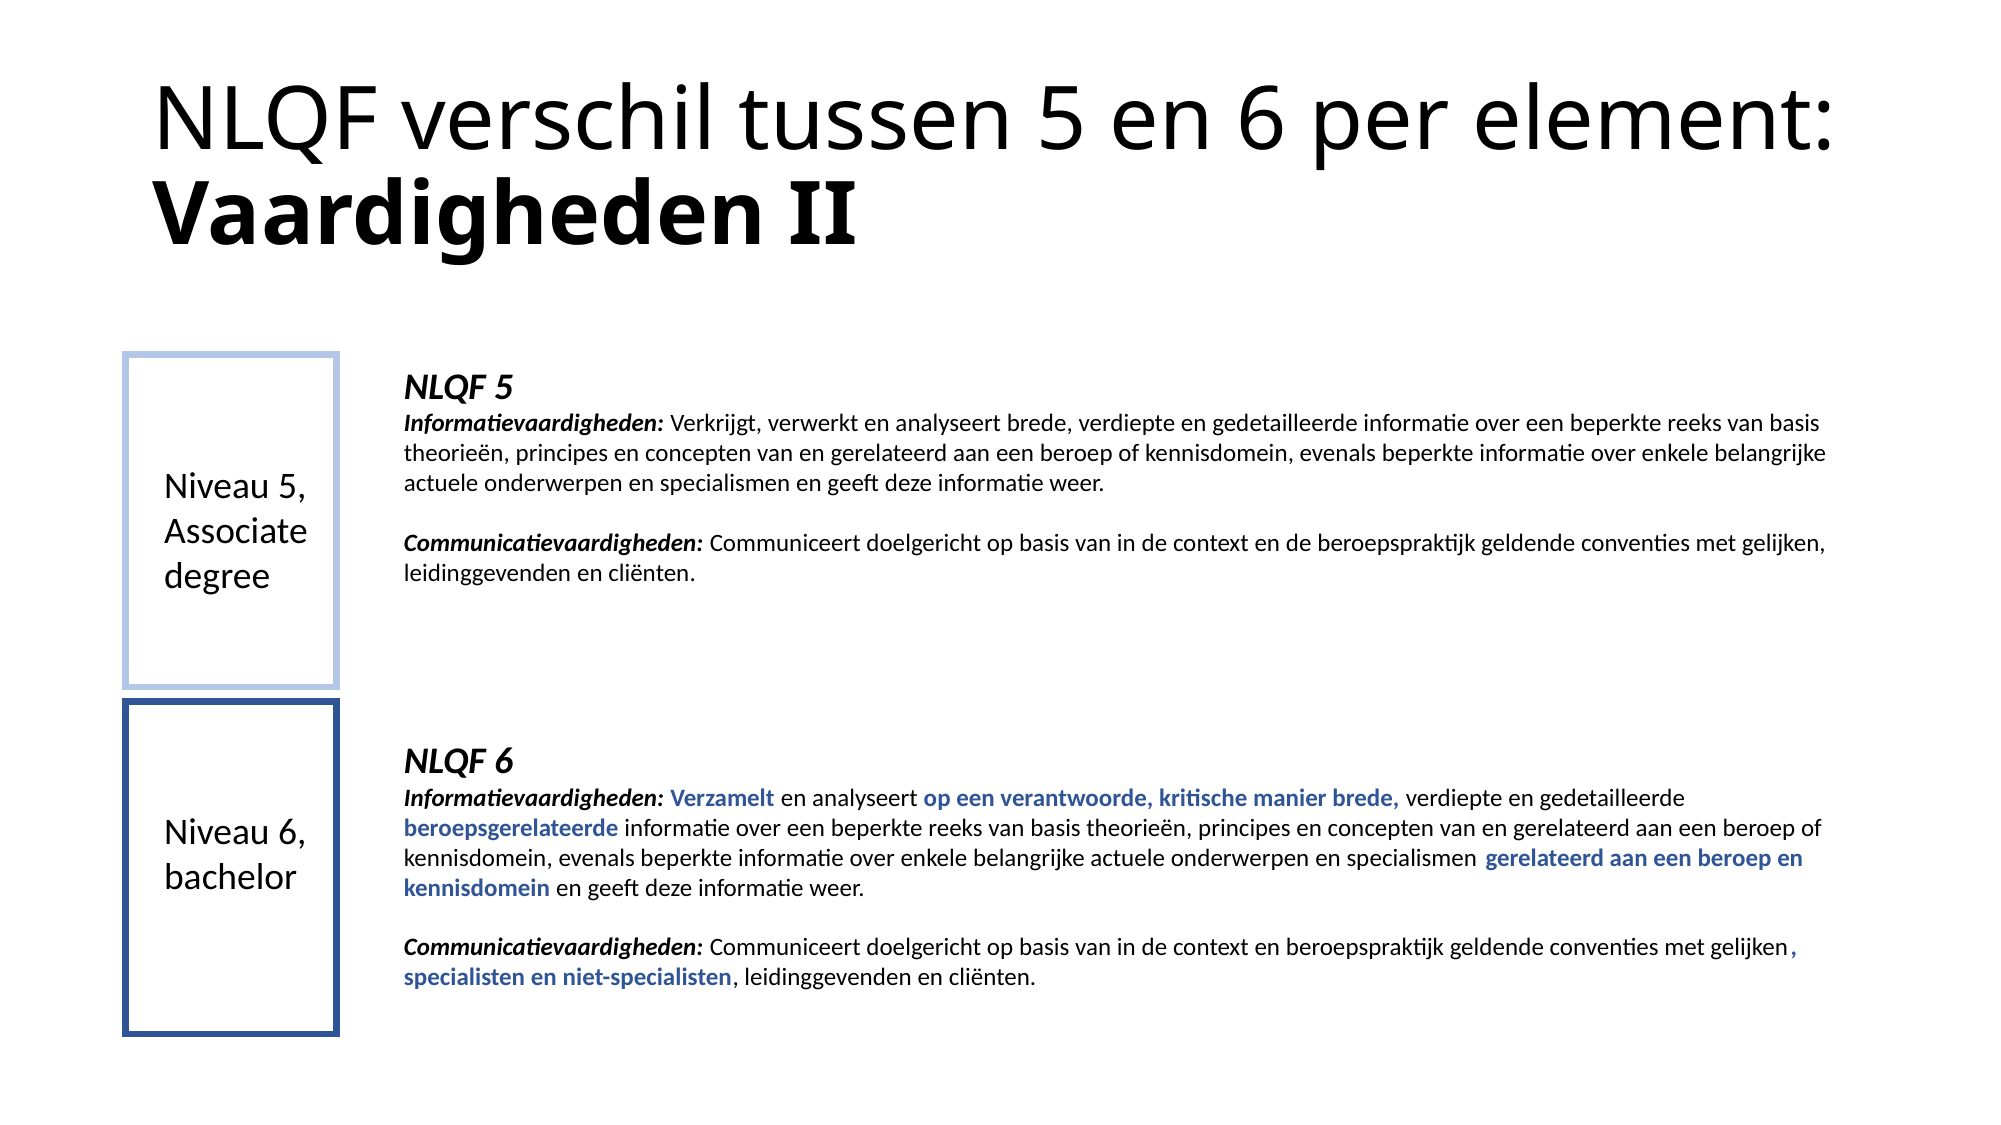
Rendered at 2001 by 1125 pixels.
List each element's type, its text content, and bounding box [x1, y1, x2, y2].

text_box [124, 354, 337, 688]
text_box [124, 700, 337, 1035]
text_box Niveau 5, Associate degree [149, 453, 389, 604]
text_box Niveau 6, bachelor [149, 799, 337, 905]
text_box NLQF 5 Informatievaardigheden: Verkrijgt, verwerkt en analyseert brede, verdiepte en gedetailleerde informatie over een beperkte reeks van basis theorieën, principes en concepten van en gerelateerd aan een beroep of kennisdomein, evenals beperkte informatie over enkele belangrijke actuele onderwerpen en specialismen en geeft deze informatie weer. Communicatievaardigheden: Communiceert doelgericht op basis van in de context en de beroepspraktijk geldende conventies met gelijken, leidinggevenden en cliënten. NLQF 6 Informatievaardigheden: Verzamelt en analyseert op een verantwoorde, kritische manier brede, verdiepte en gedetailleerde beroepsgerelateerde informatie over een beperkte reeks van basis theorieën, principes en concepten van en gerelateerd aan een beroep of kennisdomein, evenals beperkte informatie over enkele belangrijke actuele onderwerpen en specialismen gerelateerd aan een beroep en kennisdomein en geeft deze informatie weer. Communicatievaardigheden: Communiceert doelgericht op basis van in de context en beroepspraktijk geldende conventies met gelijken, specialisten en niet-specialisten, leidinggevenden en cliënten. [389, 354, 1889, 999]
title NLQF verschil tussen 5 en 6 per element: Vaardigheden II [137, 59, 1863, 278]
